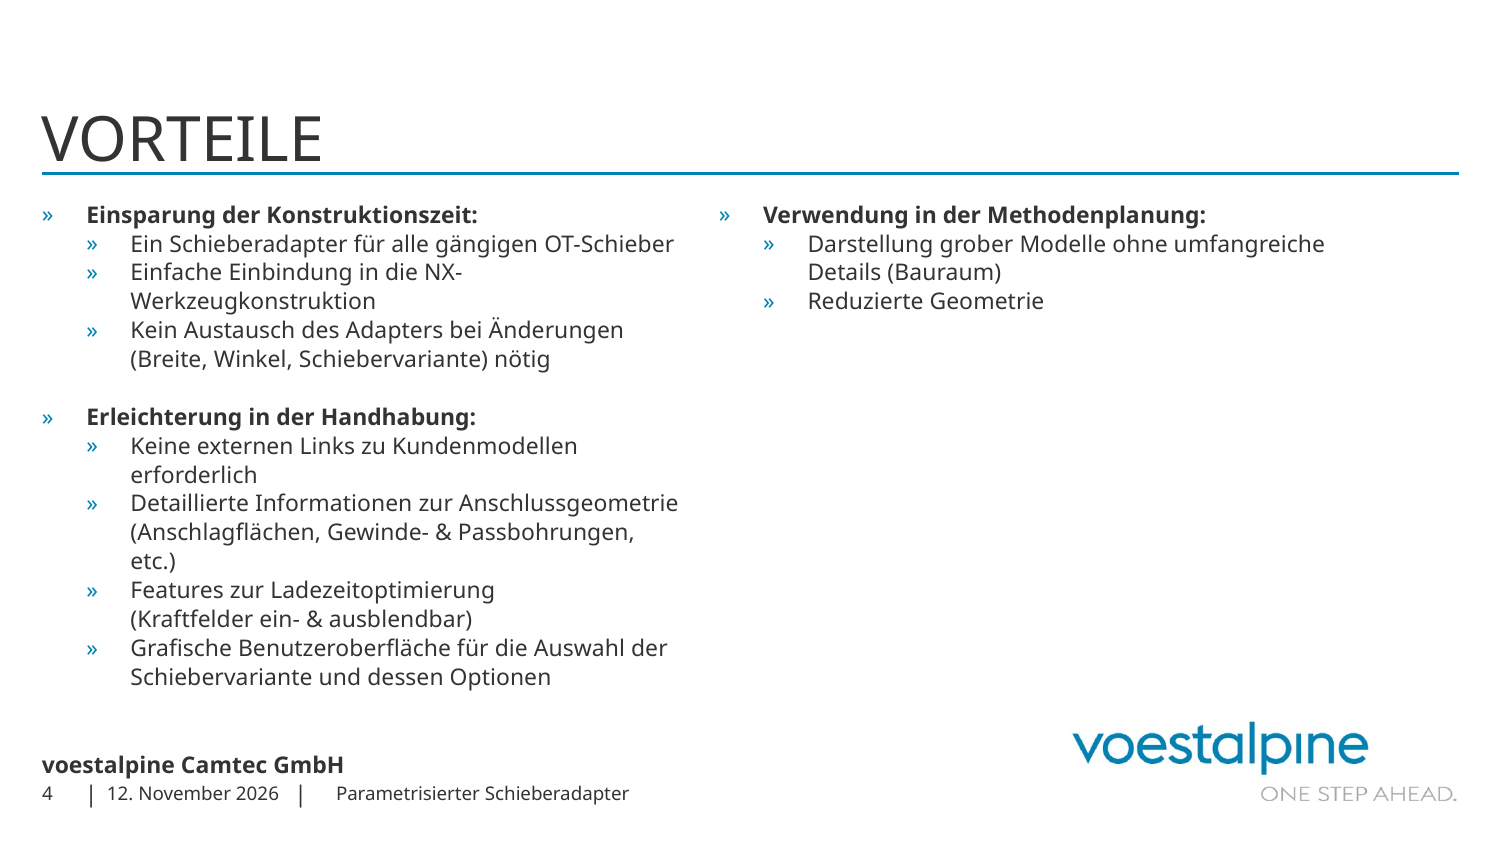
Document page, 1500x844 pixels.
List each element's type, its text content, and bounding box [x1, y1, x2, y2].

footer Parametrisierter Schieberadapter [321, 772, 1005, 818]
picture [1267, 748, 1286, 759]
picture [1218, 748, 1238, 759]
title VORTEILE [41, 28, 1459, 175]
text_box Verwendung in der Methodenplanung: Darstellung grober Modelle ohne umfangreiche Details (Bauraum) Reduzierte Geometrie [718, 198, 1390, 748]
slide_number 4 [41, 772, 89, 818]
slide_number 11. März 2025 [89, 772, 297, 818]
text_box [41, 380, 656, 598]
picture [1108, 748, 1129, 759]
text_box Einsparung der Konstruktionszeit: Ein Schieberadapter für alle gängigen OT-Schieber Einfache Einbindung in die NX-Werkzeugkonstruktion Kein Austausch des Adapters bei Änderungen (Breite, Winkel, Schiebervariante) nötig Erleichterung in der Handhabung: Keine externen Links zu Kundenmodellen erforderlich Detaillierte Informationen zur Anschlussgeometrie (Anschlagflächen, Gewinde- & Passbohrungen, etc.) Features zur Ladezeitoptimierung (Kraftfelder ein- & ausblendbar) Grafische Benutzeroberfläche für die Auswahl der Schiebervariante und dessen Optionen [41, 198, 685, 748]
picture [1052, 700, 1500, 844]
